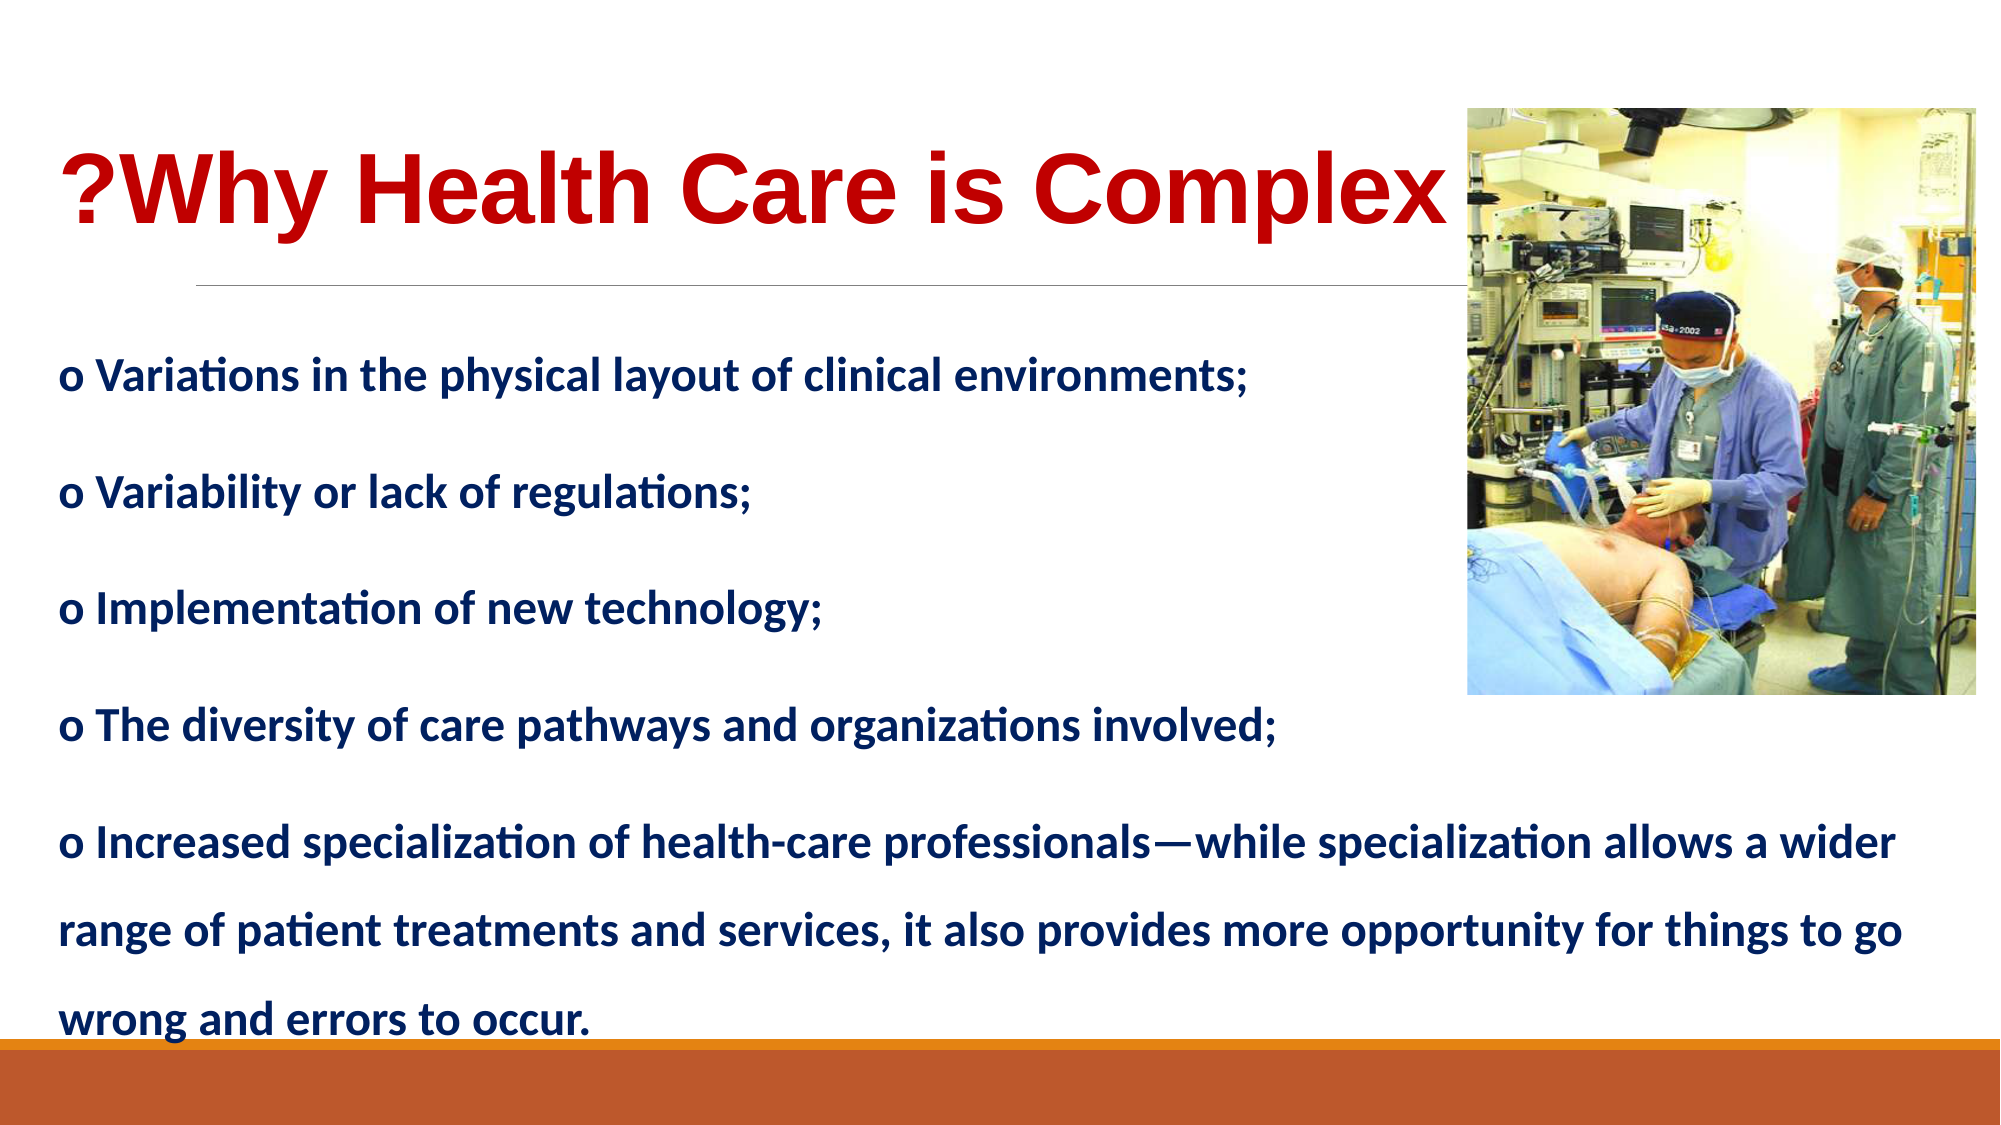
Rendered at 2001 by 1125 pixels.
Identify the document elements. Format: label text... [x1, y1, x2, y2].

title Why Health Care is Complex? [43, 47, 1912, 252]
picture [1466, 108, 1977, 696]
list o Variations in the physical layout of clinical environments; o Variability or lack of regulations; o Implementation of new technology; o The diversity of care pathways and organizations involved; o Increased specialization of health-care professionals—while specialization allows a wider range of patient treatments and services, it also provides more opportunity for things to go wrong and errors to occur. [43, 305, 1963, 1055]
